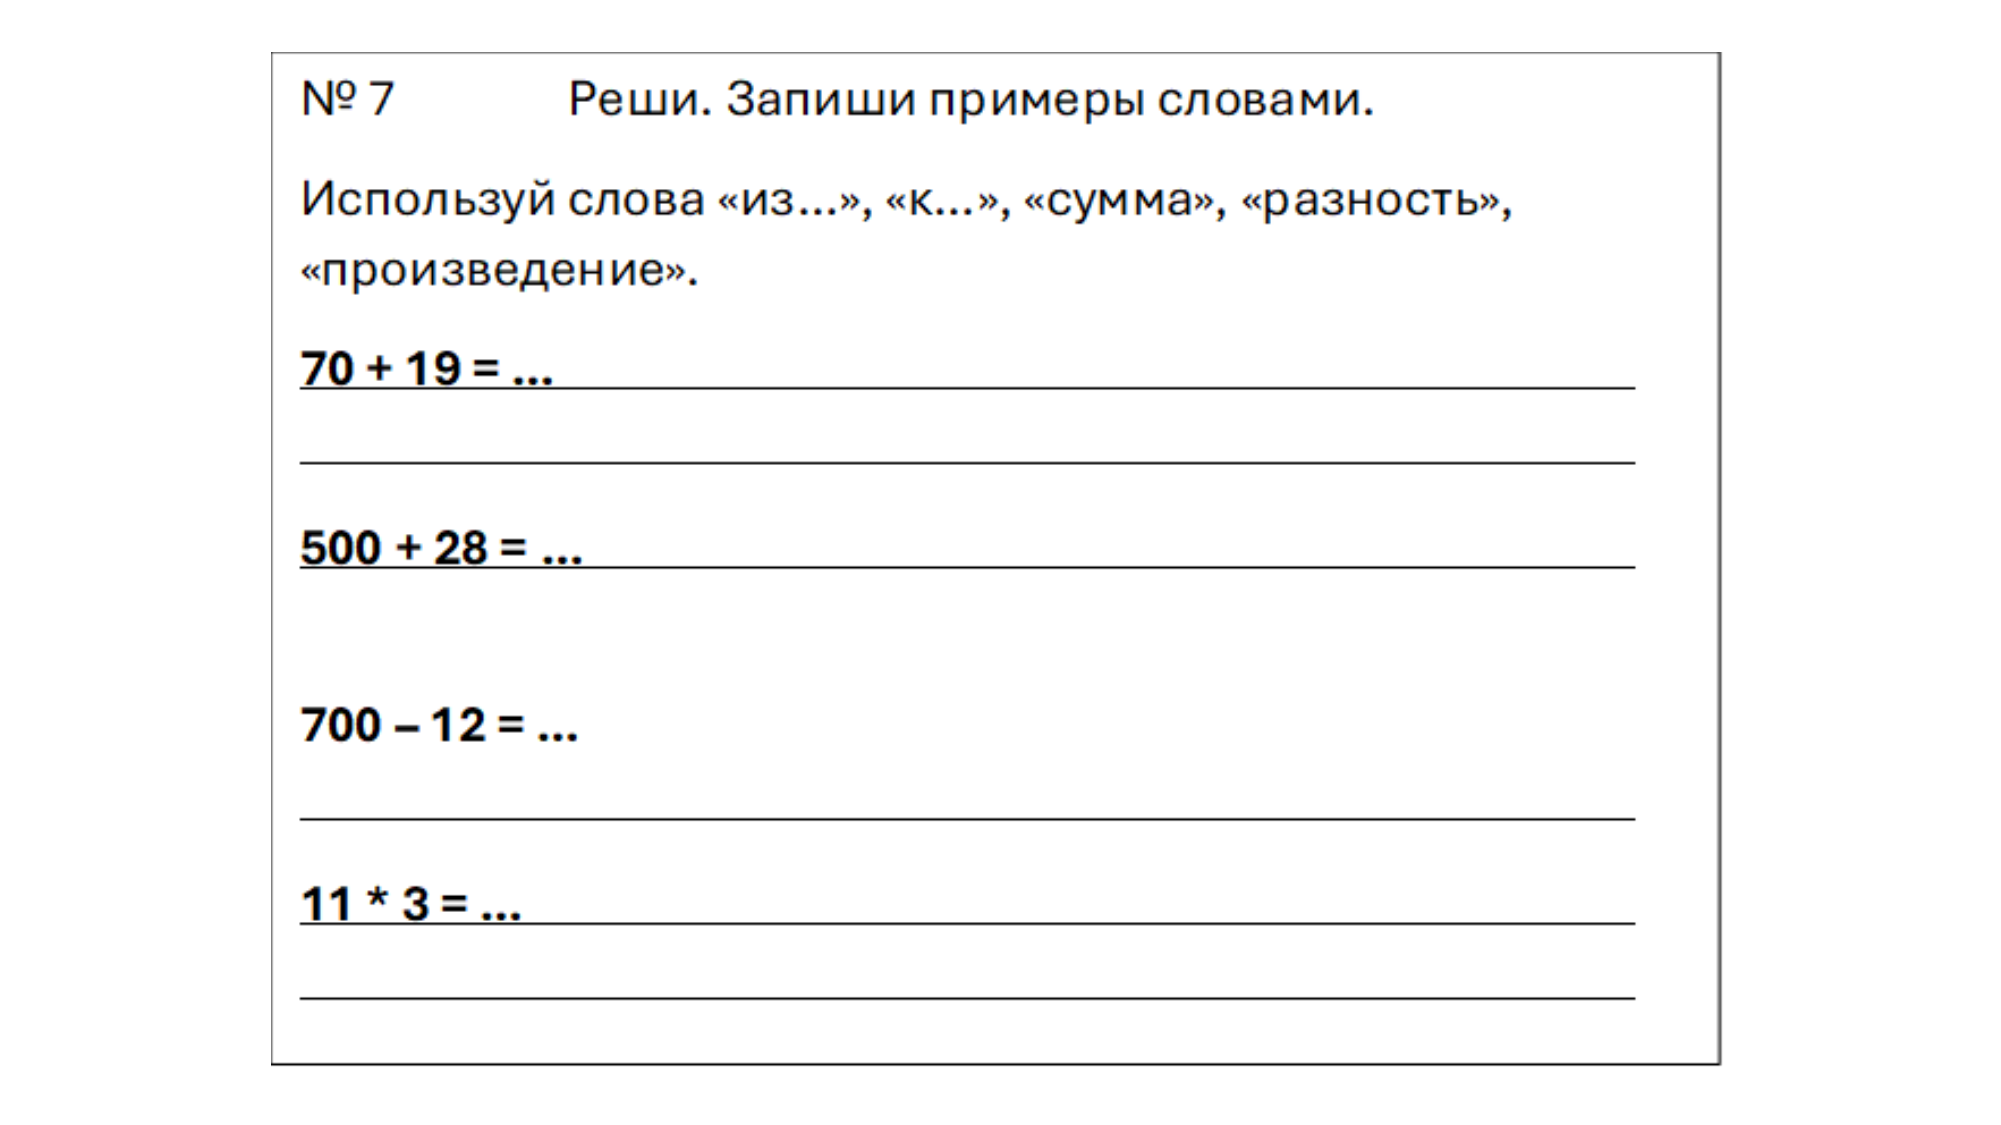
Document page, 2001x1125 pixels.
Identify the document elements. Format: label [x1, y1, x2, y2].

picture [271, 52, 1729, 1073]
